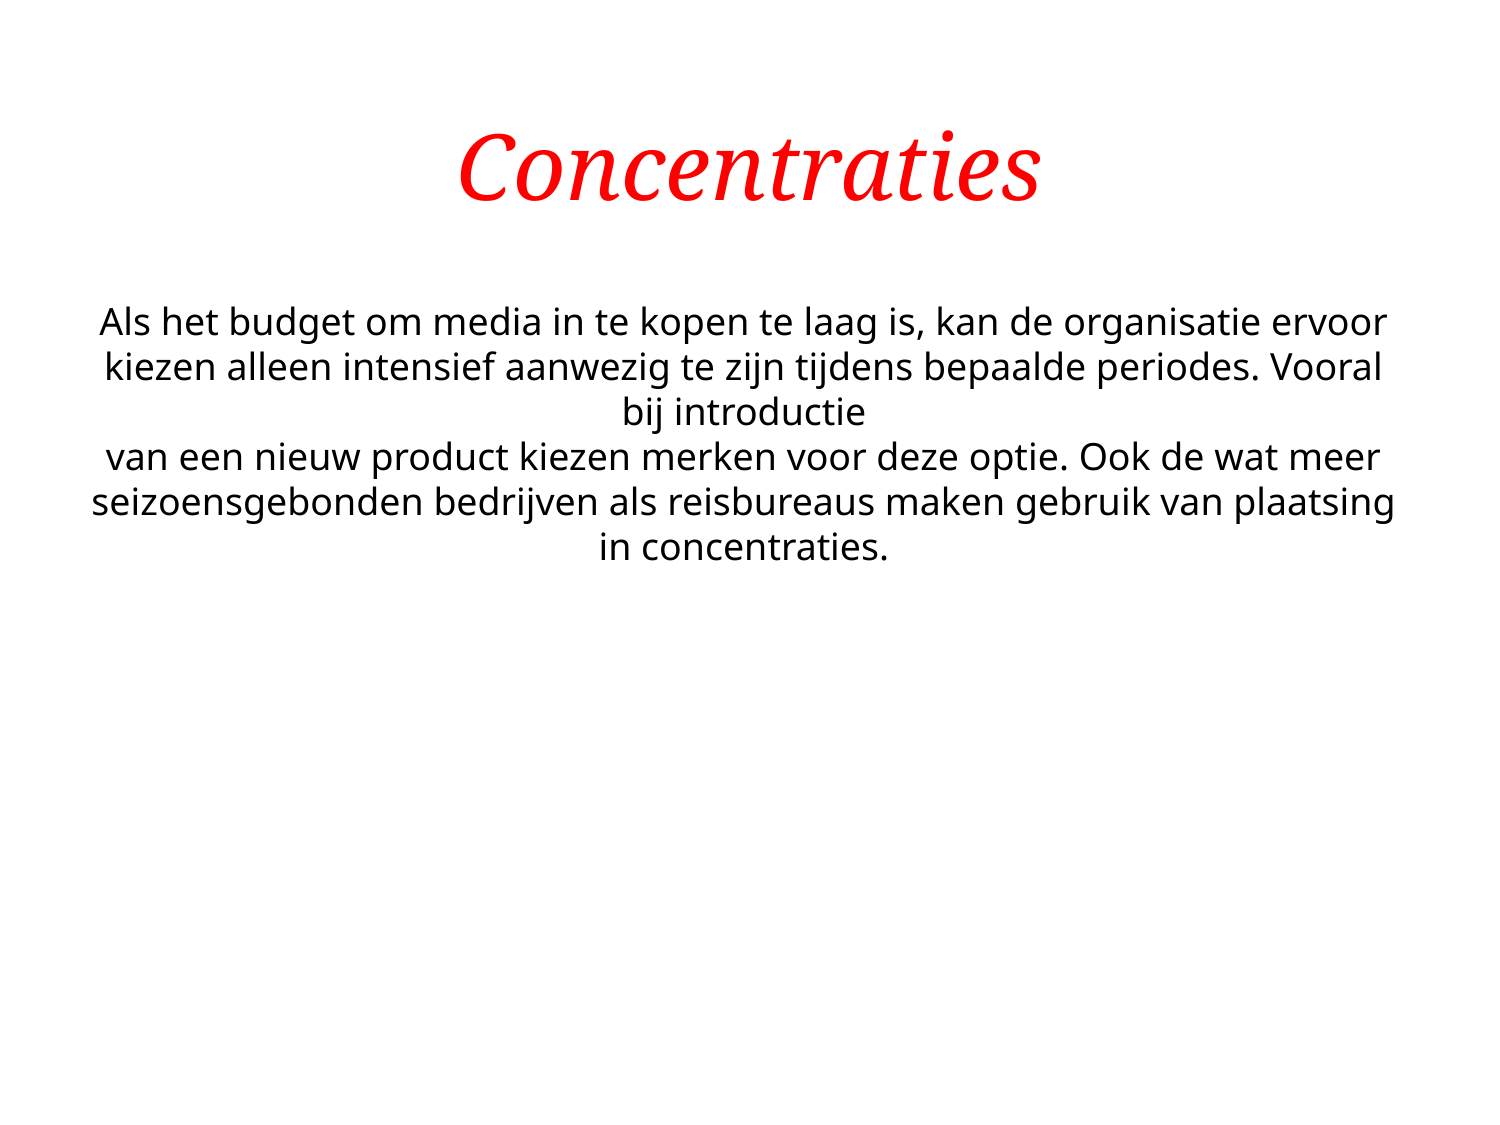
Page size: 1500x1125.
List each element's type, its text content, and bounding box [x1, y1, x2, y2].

text_box Als het budget om media in te kopen te laag is, kan de organisatie ervoor kiezen alleen intensief aanwezig te zijn tijdens bepaalde periodes. Vooral bij introductie van een nieuw product kiezen merken voor deze optie. Ook de wat meer seizoensgebonden bedrijven als reisbureaus maken gebruik van plaatsing in concentraties. [64, 290, 1424, 576]
text_box Concentraties [53, 101, 1447, 227]
